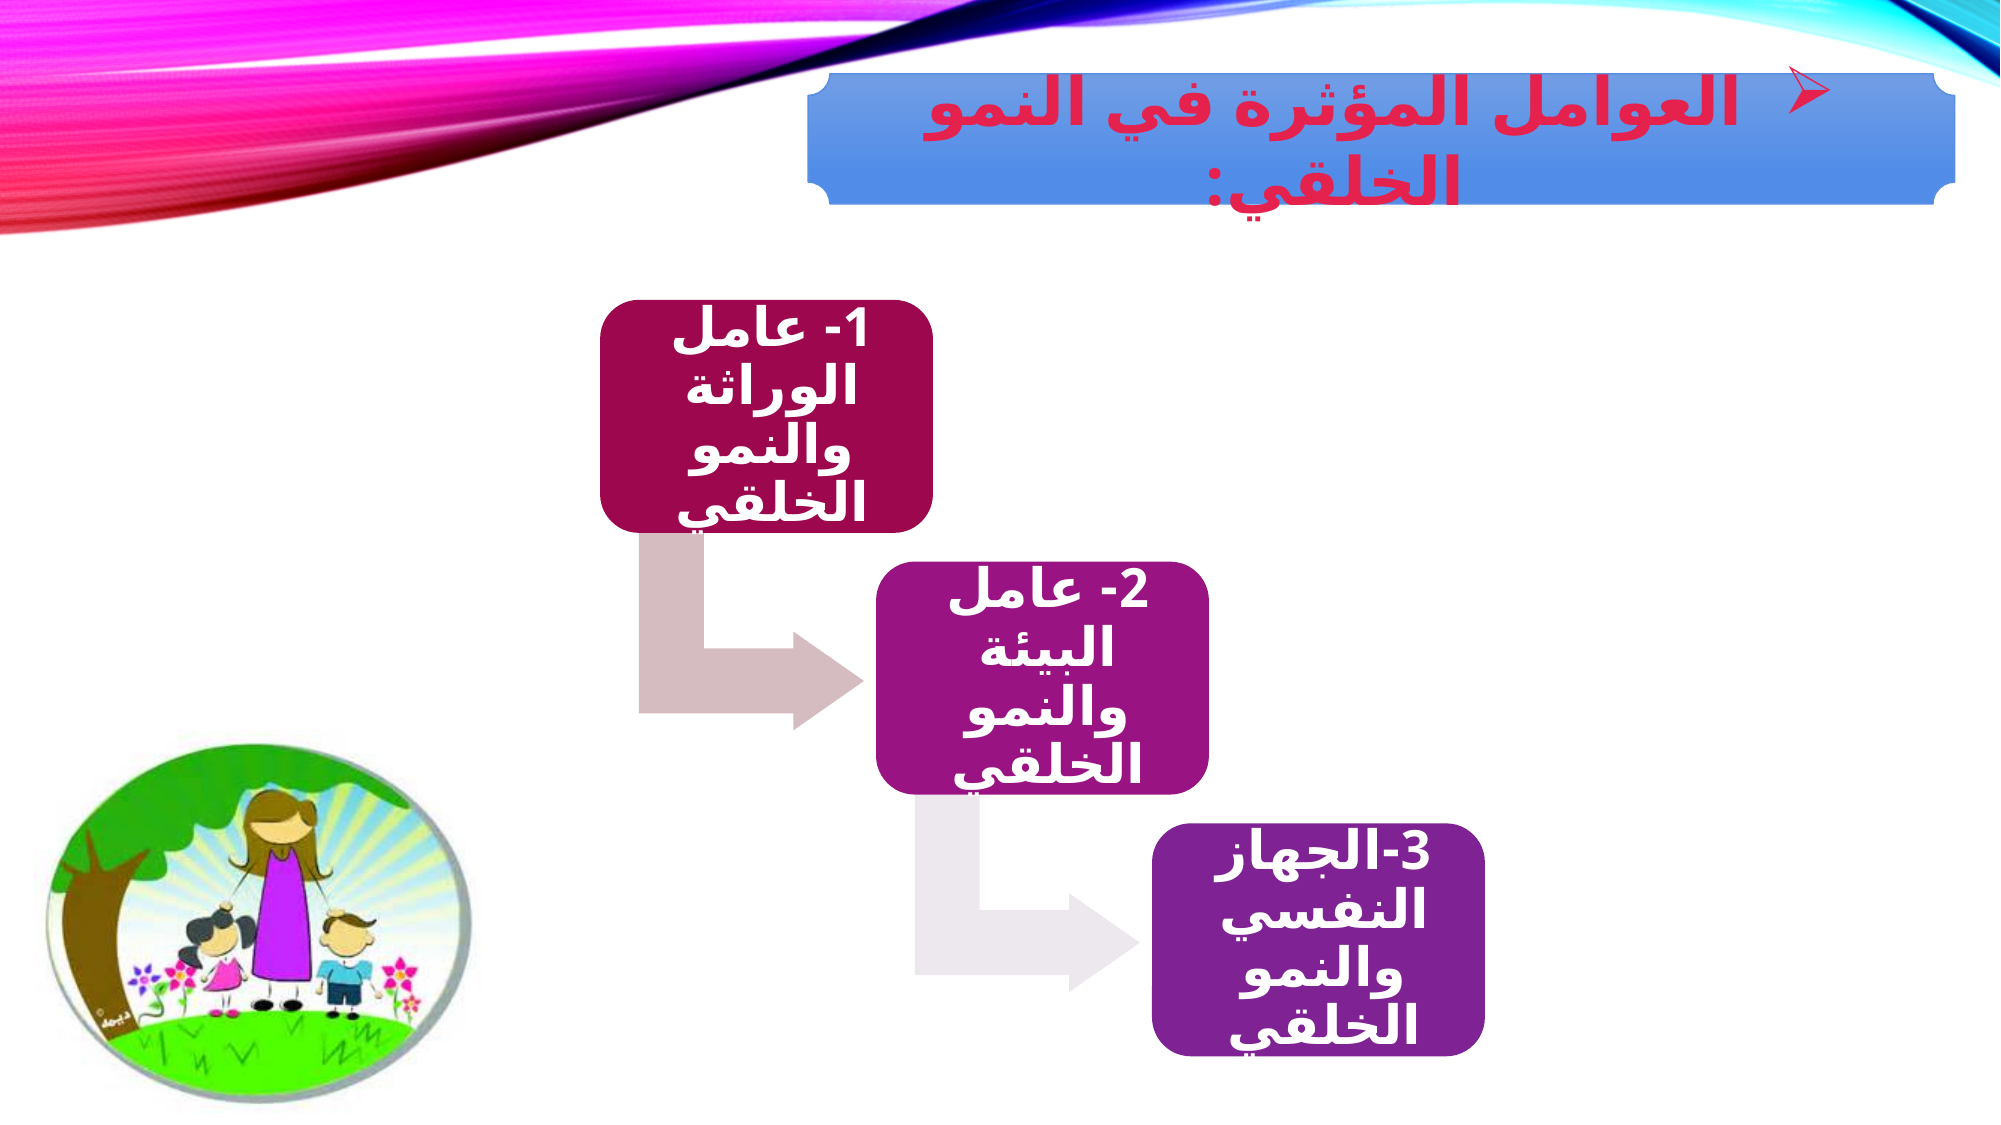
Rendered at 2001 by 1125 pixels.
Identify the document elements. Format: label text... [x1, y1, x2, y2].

picture [33, 730, 483, 1125]
picture [0, 0, 2000, 237]
picture [1910, 0, 2000, 45]
picture [1890, 0, 2000, 75]
text_box العوامل المؤثرة في النمو الخلقي: [807, 73, 1956, 205]
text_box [375, 295, 1710, 1061]
